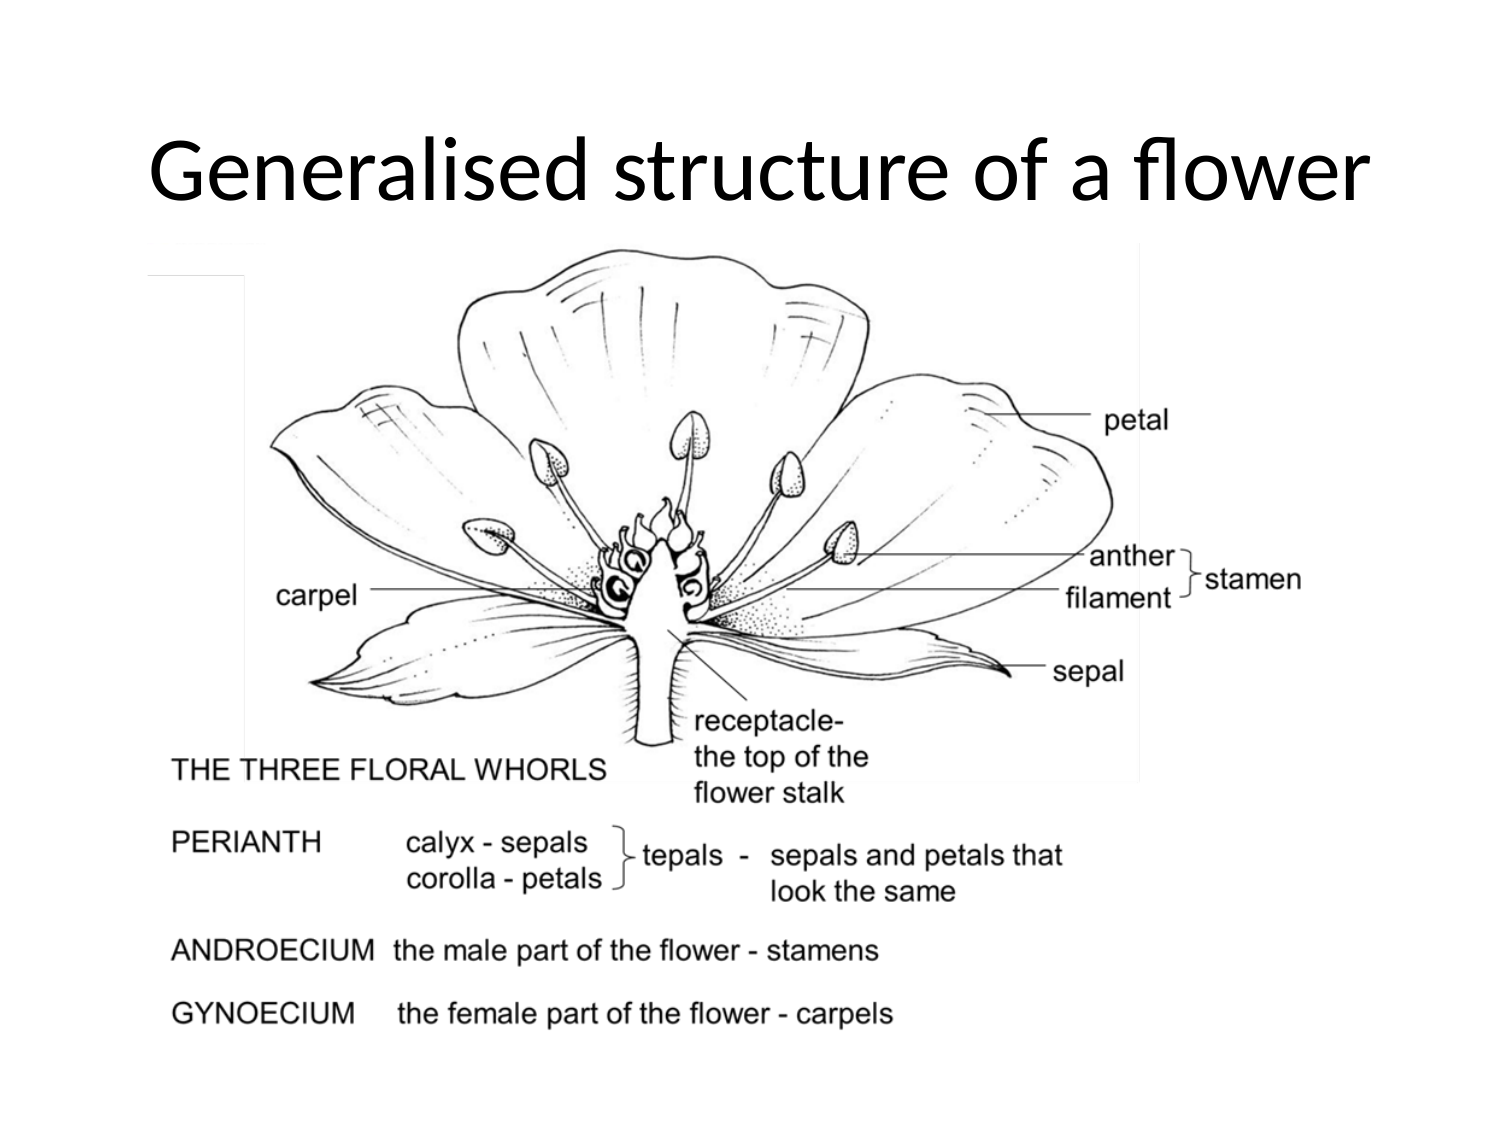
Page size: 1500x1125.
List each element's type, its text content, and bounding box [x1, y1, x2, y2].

picture [147, 243, 1348, 1049]
title Generalised structure of a flower [123, 42, 1399, 284]
